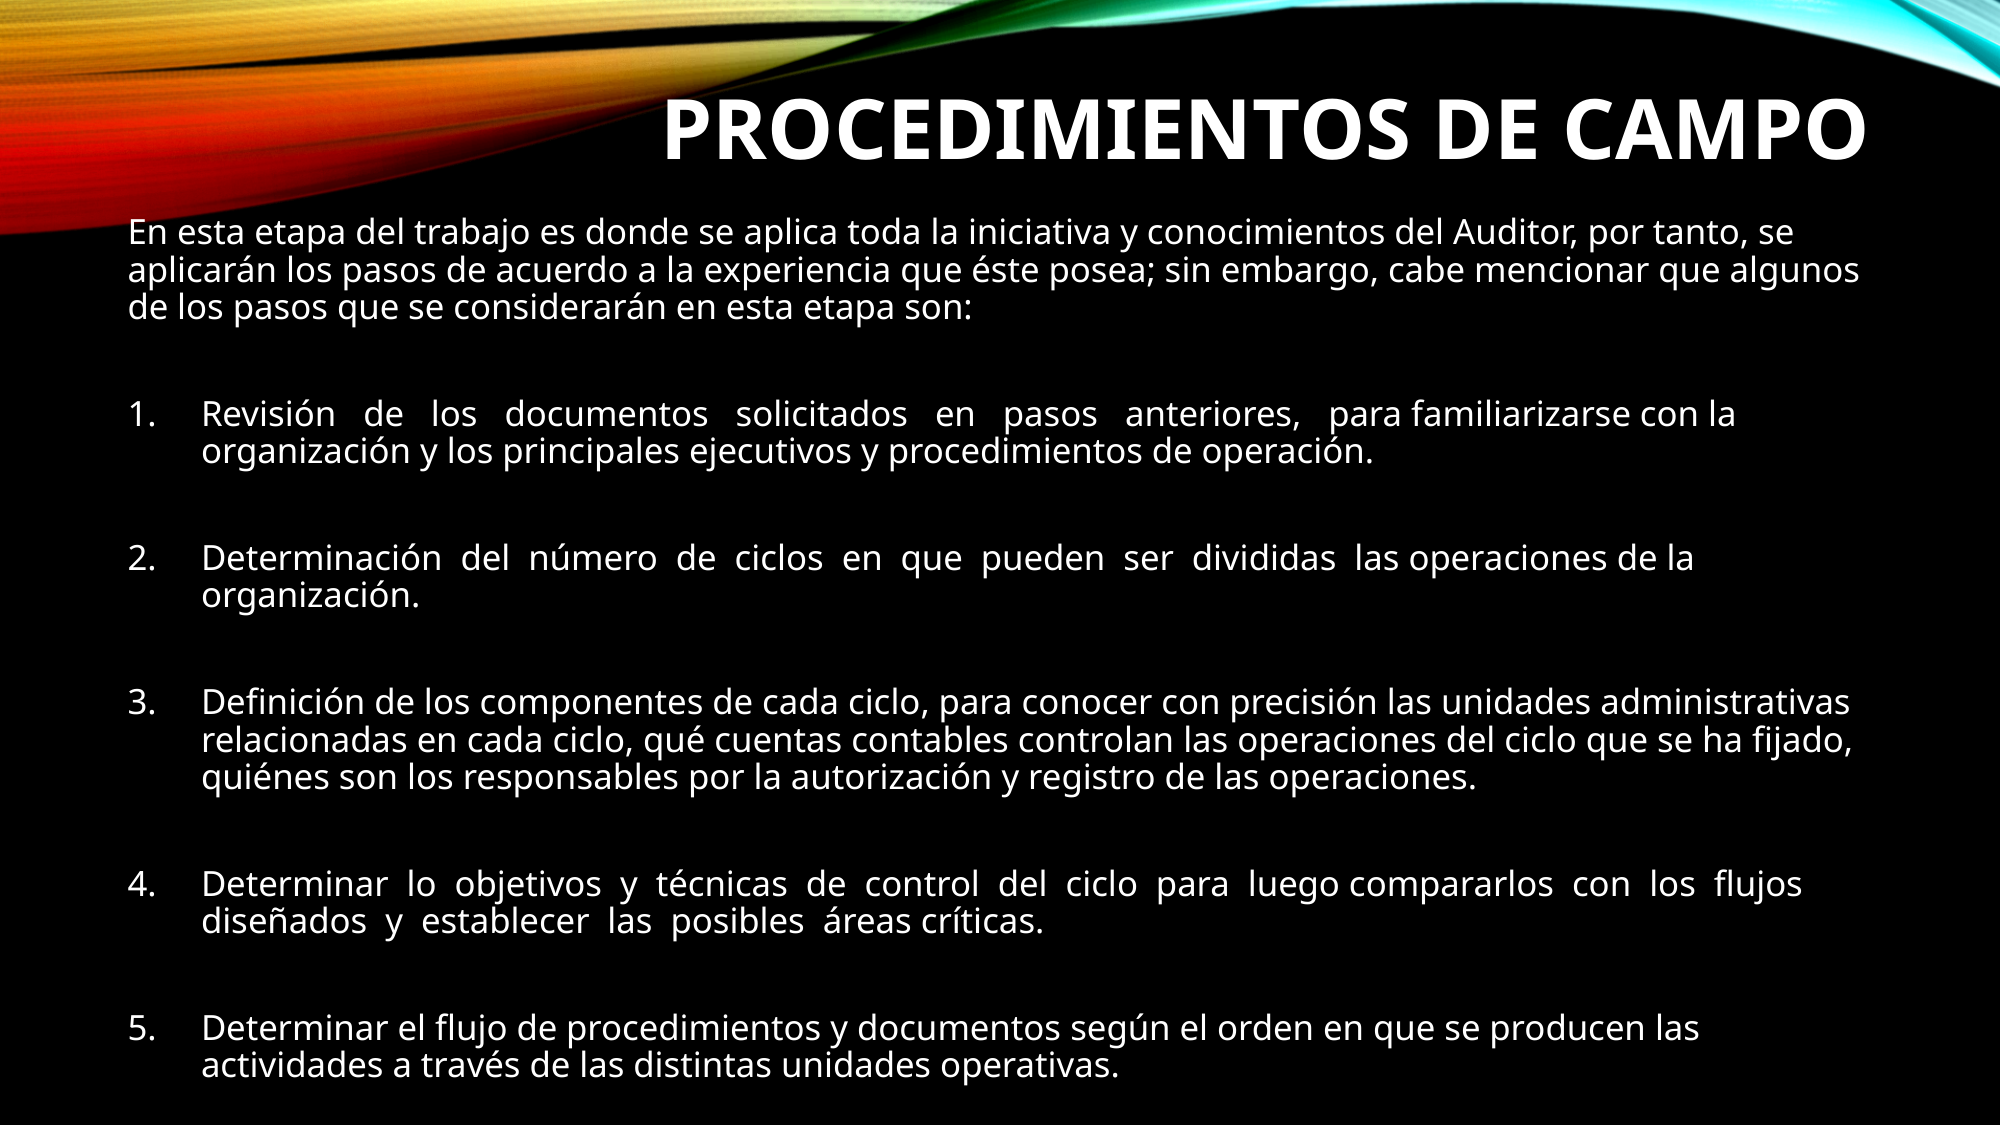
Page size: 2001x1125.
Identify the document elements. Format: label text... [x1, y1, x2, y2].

list En esta etapa del trabajo es donde se aplica toda la iniciativa y conocimientos del Auditor, por tanto, se aplicarán los pasos de acuerdo a la experiencia que éste posea; sin embargo, cabe mencionar que algunos de los pasos que se considerarán en esta etapa son: Revisión de los documentos solicitados en pasos anteriores, para familiarizarse con la organización y los principales ejecutivos y procedimientos de operación. Determinación del número de ciclos en que pueden ser divididas las operaciones de la organización. Definición de los componentes de cada ciclo, para conocer con precisión las unidades administrativas relacionadas en cada ciclo, qué cuentas contables controlan las operaciones del ciclo que se ha fijado, quiénes son los responsables por la autorización y registro de las operaciones. Determinar lo objetivos y técnicas de control del ciclo para luego compararlos con los flujos diseñados y establecer las posibles áreas críticas. Determinar el flujo de procedimientos y documentos según el orden en que se producen las actividades a través de las distintas unidades operativas. [112, 207, 1888, 1099]
picture [0, 0, 2000, 237]
title Procedimientos de campo [472, 76, 1886, 207]
